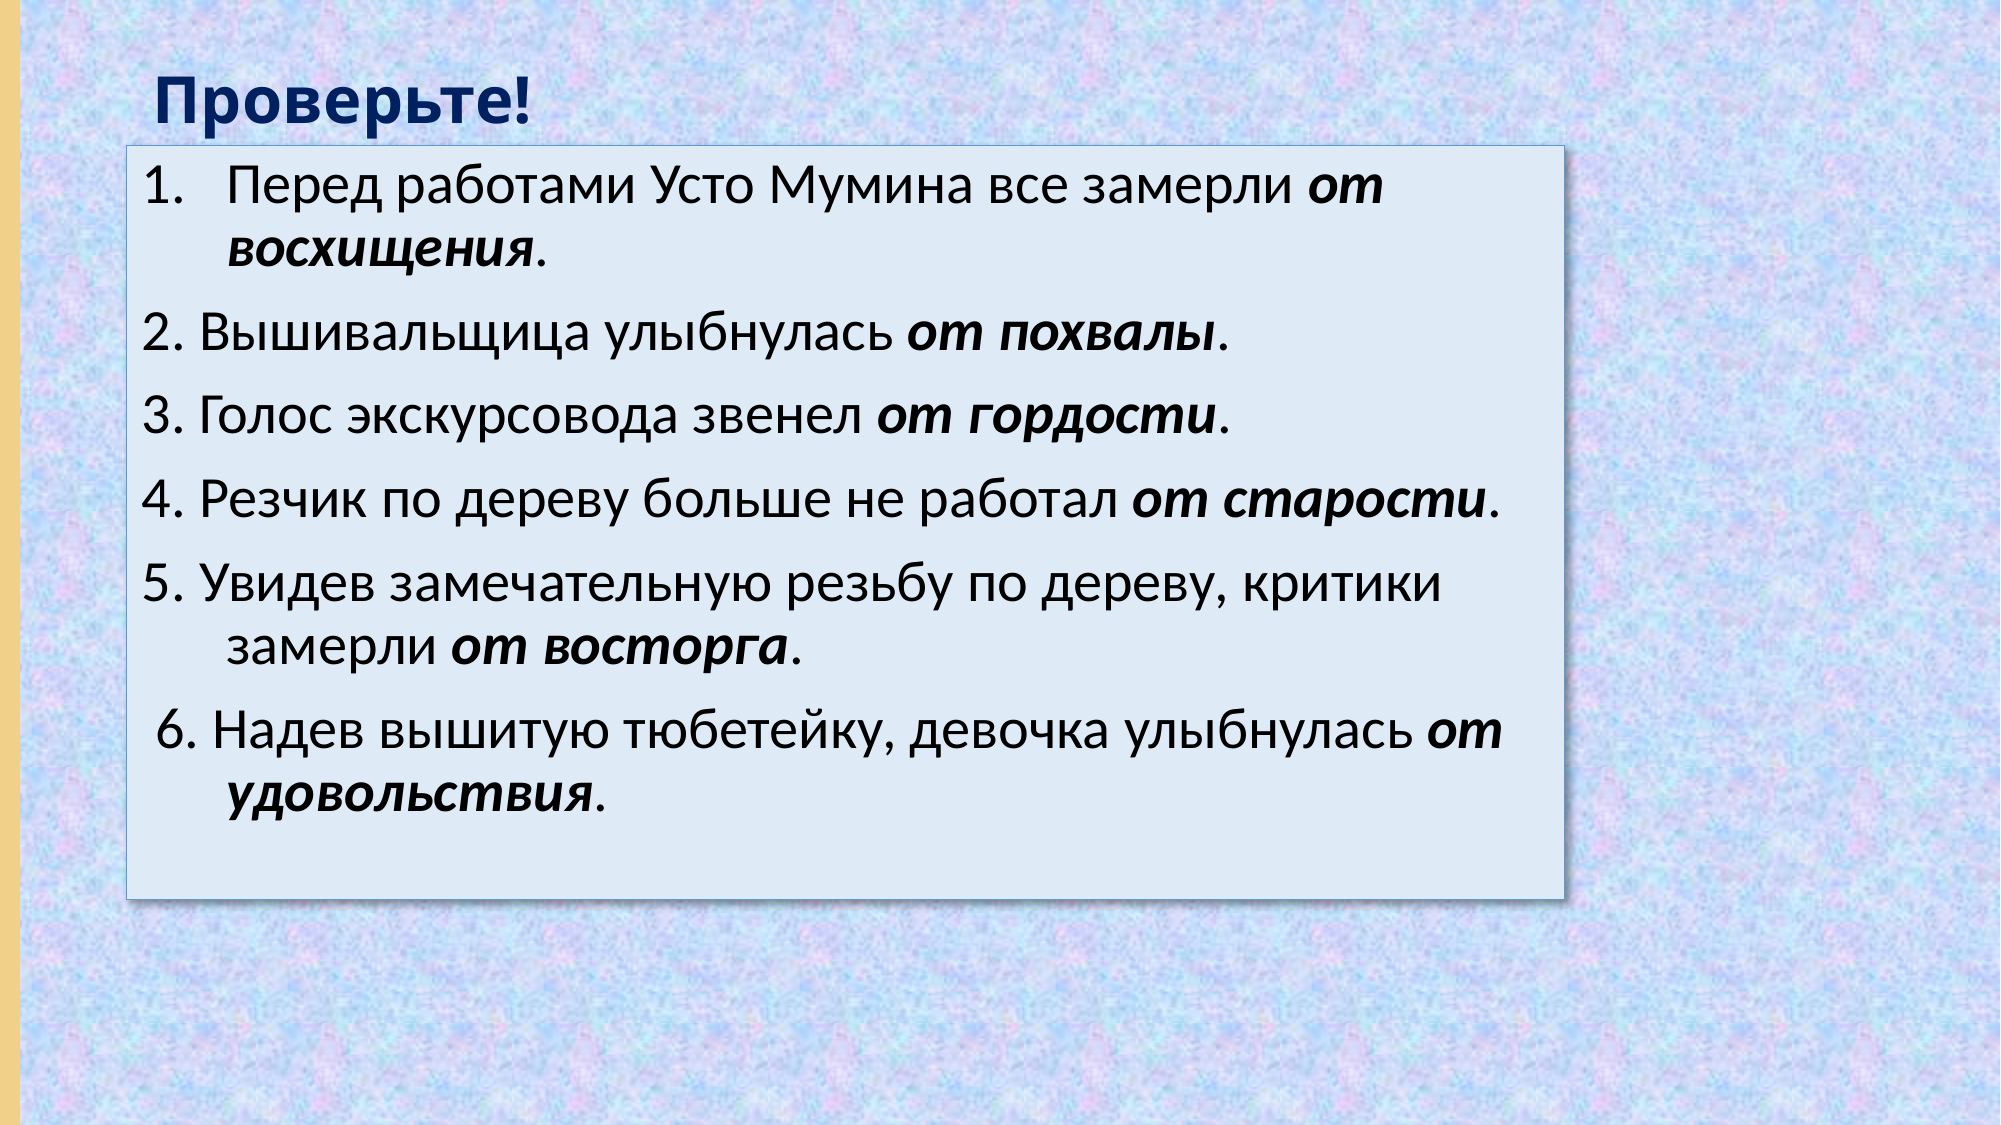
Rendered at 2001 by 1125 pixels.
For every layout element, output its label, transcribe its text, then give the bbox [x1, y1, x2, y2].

picture [20, 0, 2001, 1125]
title Проверьте! [137, 59, 1863, 146]
list Перед работами Усто Мумина все замерли от восхищения. 2. Вышивальщица улыбнулась от похвалы. 3. Голос экскурсовода звенел от гордости. 4. Резчик по дереву больше не работал от старости. 5. Увидев замечательную резьбу по дереву, критики замерли от восторга. 6. Надев вышитую тюбетейку, девочка улыбнулась от удовольствия. [126, 145, 1565, 900]
